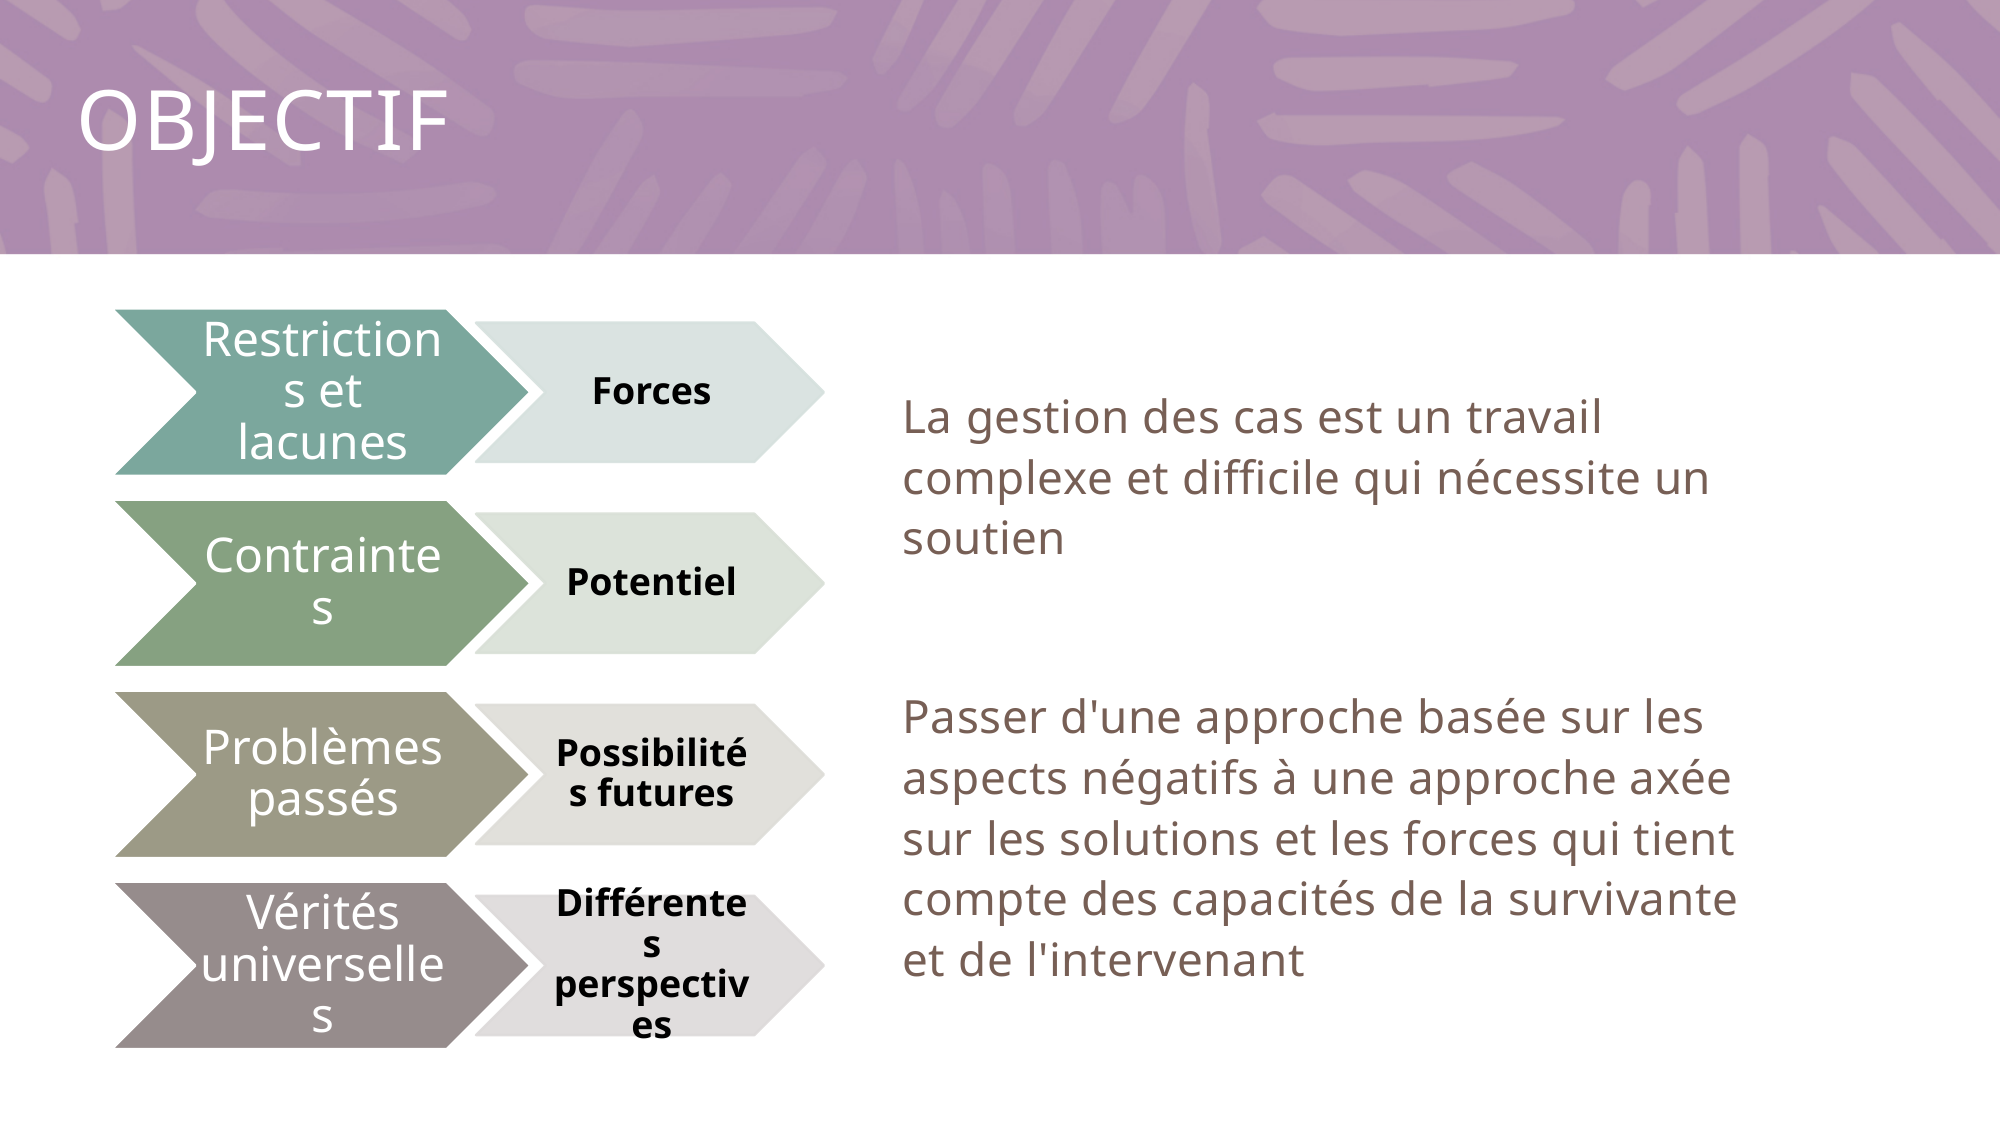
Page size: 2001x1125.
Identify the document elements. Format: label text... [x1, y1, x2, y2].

title Objectif [61, 33, 1938, 220]
picture [0, 0, 2000, 1125]
list La gestion des cas est un travail complexe et difficile qui nécessite un soutien Passer d'une approche basée sur les aspects négatifs à une approche axée sur les solutions et les forces qui tient compte des capacités de la survivante et de l'intervenant [887, 374, 1763, 1036]
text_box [54, 307, 881, 1051]
